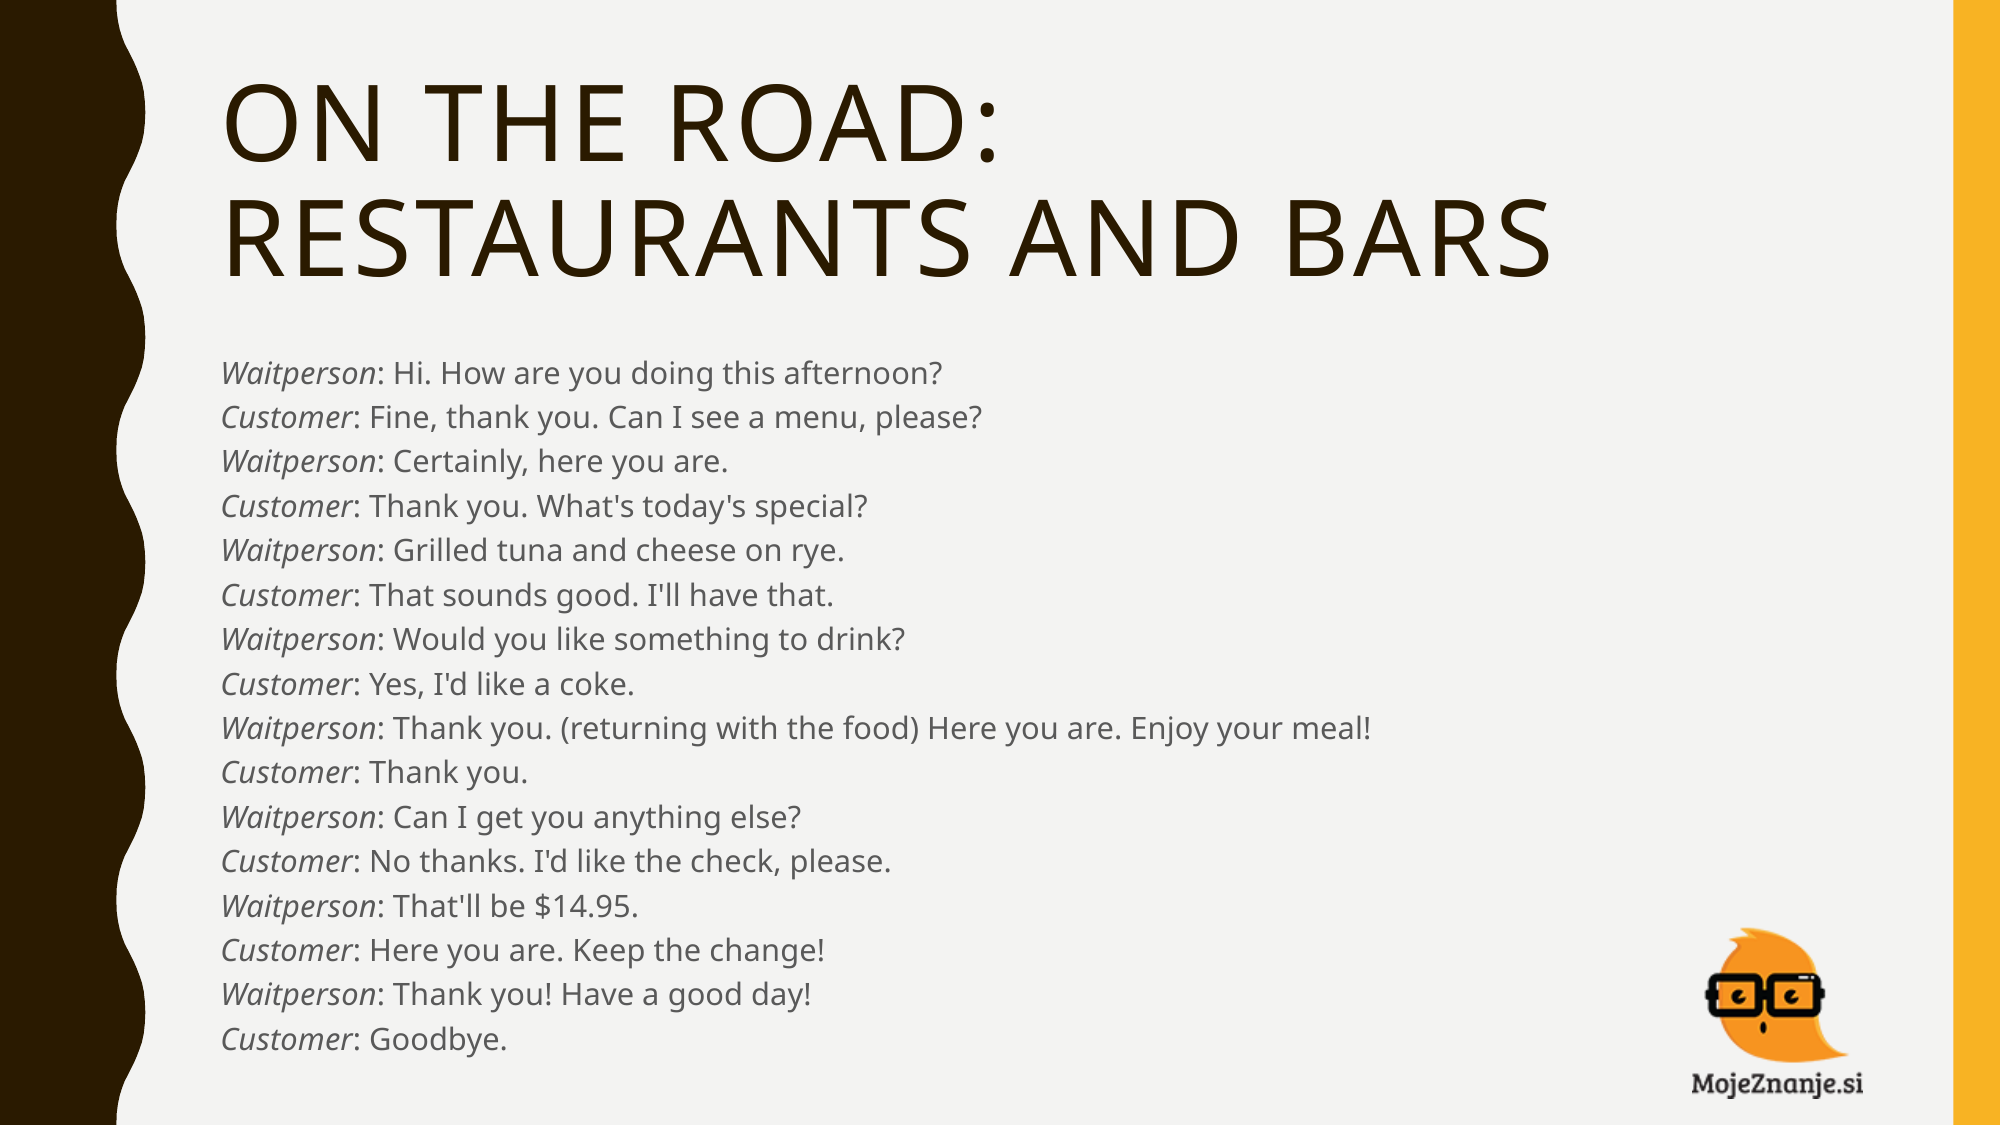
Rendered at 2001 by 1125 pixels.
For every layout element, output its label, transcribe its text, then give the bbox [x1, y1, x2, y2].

picture [1692, 1069, 1863, 1099]
list Waitperson: Hi. How are you doing this afternoon? Customer: Fine, thank you. Can I see a menu, please? Waitperson: Certainly, here you are. Customer: Thank you. What's today's special? Waitperson: Grilled tuna and cheese on rye. Customer: That sounds good. I'll have that. Waitperson: Would you like something to drink? Customer: Yes, I'd like a coke. Waitperson: Thank you. (returning with the food) Here you are. Enjoy your meal! Customer: Thank you. Waitperson: Can I get you anything else? Customer: No thanks. I'd like the check, please. Waitperson: That'll be $14.95. Customer: Here you are. Keep the change! Waitperson: Thank you! Have a good day! Customer: Goodbye. [205, 338, 1875, 1069]
title ON THE ROAD: RESTAURANTS AND BARS [205, 62, 1875, 308]
